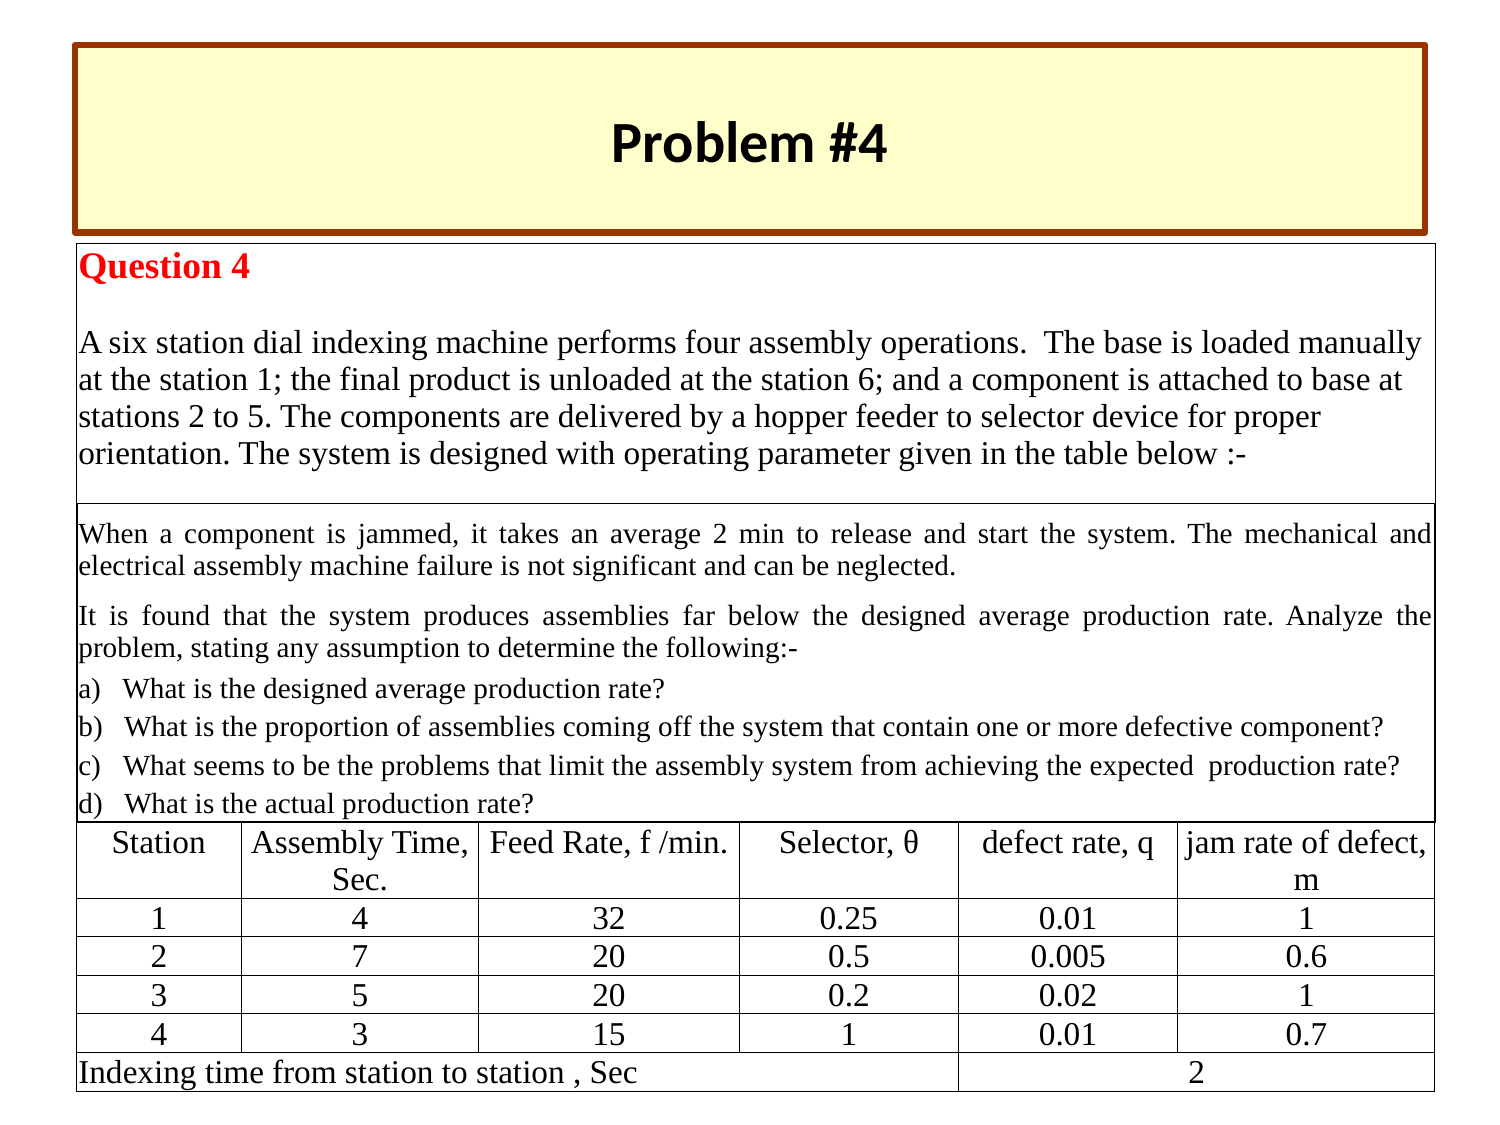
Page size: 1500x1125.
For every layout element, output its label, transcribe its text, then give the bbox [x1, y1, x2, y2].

table_cell 0.01 [959, 899, 1177, 936]
table_cell b) What is the proportion of assemblies coming off the system that contain one or more defective component? [78, 707, 1434, 745]
table_cell 2 [77, 937, 241, 975]
table_cell c) What seems to be the problems that limit the assembly system from achieving the expected production rate? [78, 745, 1434, 784]
table_cell 5 [242, 976, 478, 1013]
table_cell 3 [242, 1014, 478, 1052]
table_header defect rate, q [959, 823, 1177, 898]
table_cell 20 [479, 976, 739, 1013]
table_cell 0.5 [740, 937, 958, 975]
table_header Feed Rate, f /min. [479, 823, 739, 898]
table_header Assembly Time, Sec. [242, 823, 478, 898]
title Problem #4 [75, 45, 1425, 233]
table_cell 1 [740, 1014, 958, 1052]
table_cell 1 [1178, 899, 1434, 936]
table_cell a) What is the designed average production rate? [78, 669, 1434, 707]
table_header Station [77, 823, 241, 898]
table_cell 32 [479, 899, 739, 936]
table_header Question 4 A six station dial indexing machine performs four assembly operations. The base is loaded manually at the station 1; the final product is unloaded at the station 6; and a component is attached to base at stations 2 to 5. The components are delivered by a hopper feeder to selector device for proper orientation. The system is designed with operating parameter given in the table below :- [77, 244, 1435, 503]
table_cell d) What is the actual production rate? [78, 784, 1434, 821]
table_cell 1 [77, 899, 241, 936]
table_cell 0.7 [1178, 1014, 1434, 1052]
table_cell 20 [479, 937, 739, 975]
table_cell It is found that the system produces assemblies far below the designed average production rate. Analyze the problem, stating any assumption to determine the following:- [78, 594, 1434, 669]
table_cell 15 [479, 1014, 739, 1052]
table_cell Indexing time from station to station , Sec [77, 1053, 958, 1091]
table_header Selector, θ [740, 823, 958, 898]
table_cell 0.01 [959, 1014, 1177, 1052]
table_cell 0.25 [740, 899, 958, 936]
table_header When a component is jammed, it takes an average 2 min to release and start the system. The mechanical and electrical assembly machine failure is not significant and can be neglected. [78, 504, 1434, 594]
table_cell 0.005 [959, 937, 1177, 975]
table_cell 0.6 [1178, 937, 1434, 975]
table_cell 2 [959, 1053, 1434, 1091]
table_cell 4 [77, 1014, 241, 1052]
table_cell 0.2 [740, 976, 958, 1013]
table_cell 1 [1178, 976, 1434, 1013]
table_header jam rate of defect, m [1178, 823, 1434, 898]
table_cell 7 [242, 937, 478, 975]
table_cell 0.02 [959, 976, 1177, 1013]
table_cell 3 [77, 976, 241, 1013]
table_cell 4 [242, 899, 478, 936]
